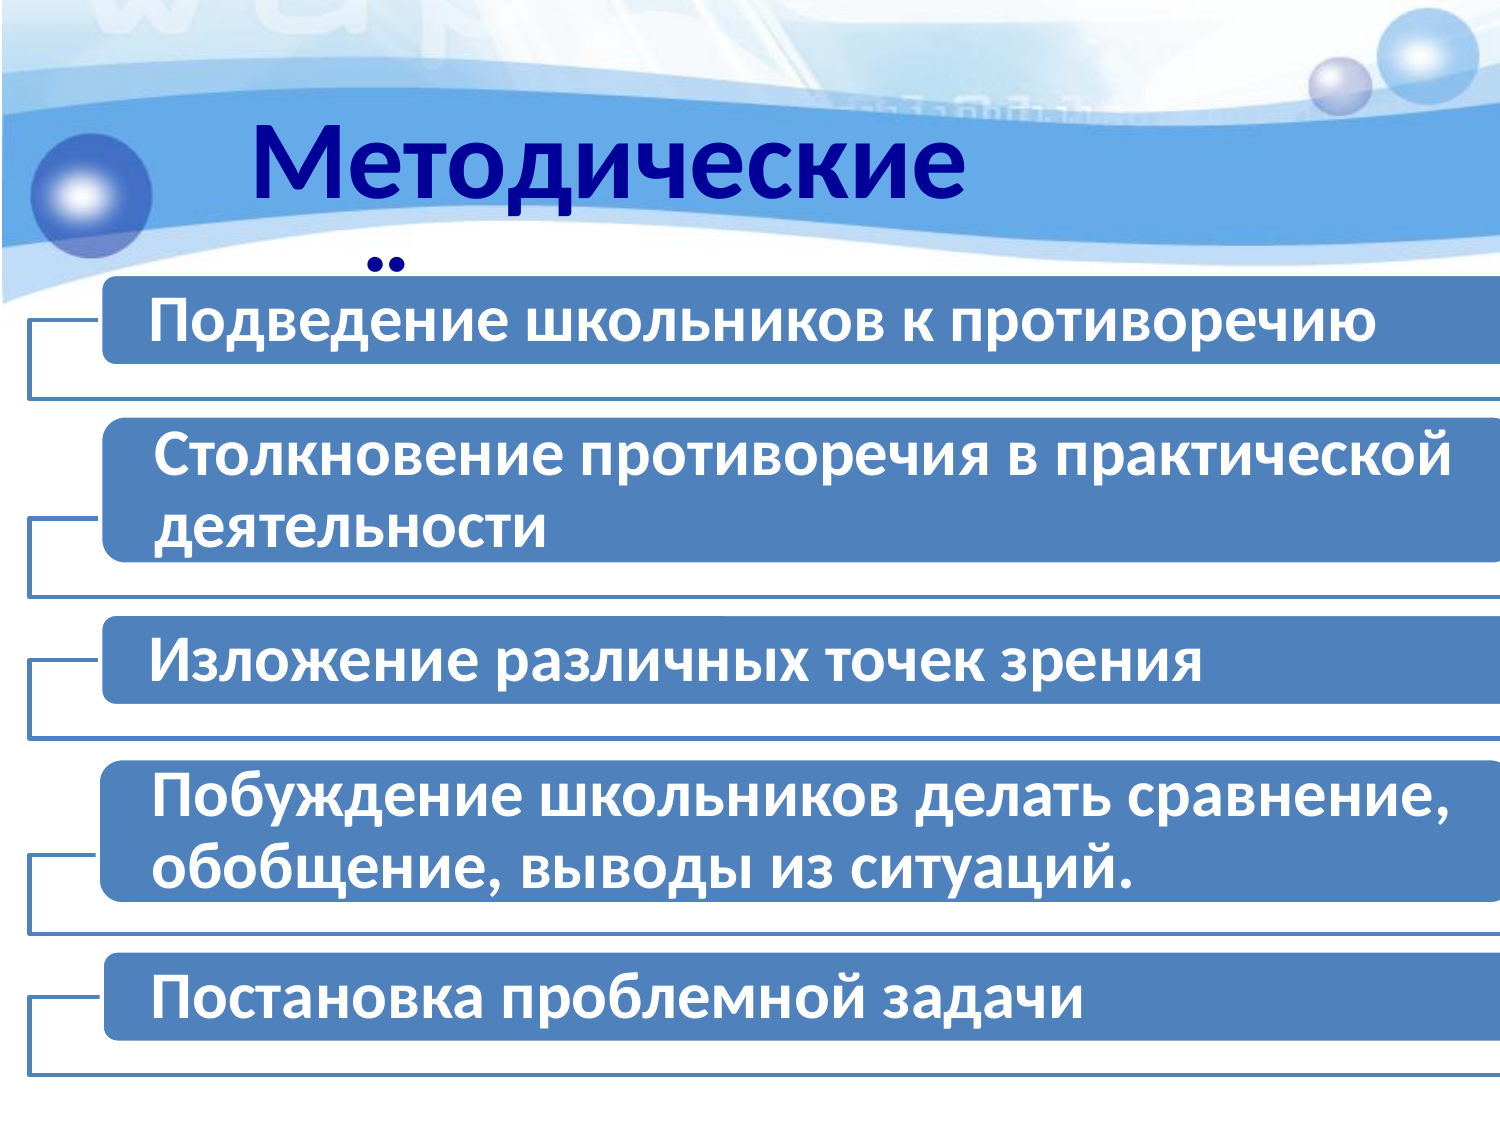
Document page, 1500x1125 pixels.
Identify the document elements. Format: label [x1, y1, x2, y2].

text_box [29, 255, 1500, 1095]
picture [1, 0, 1500, 1125]
